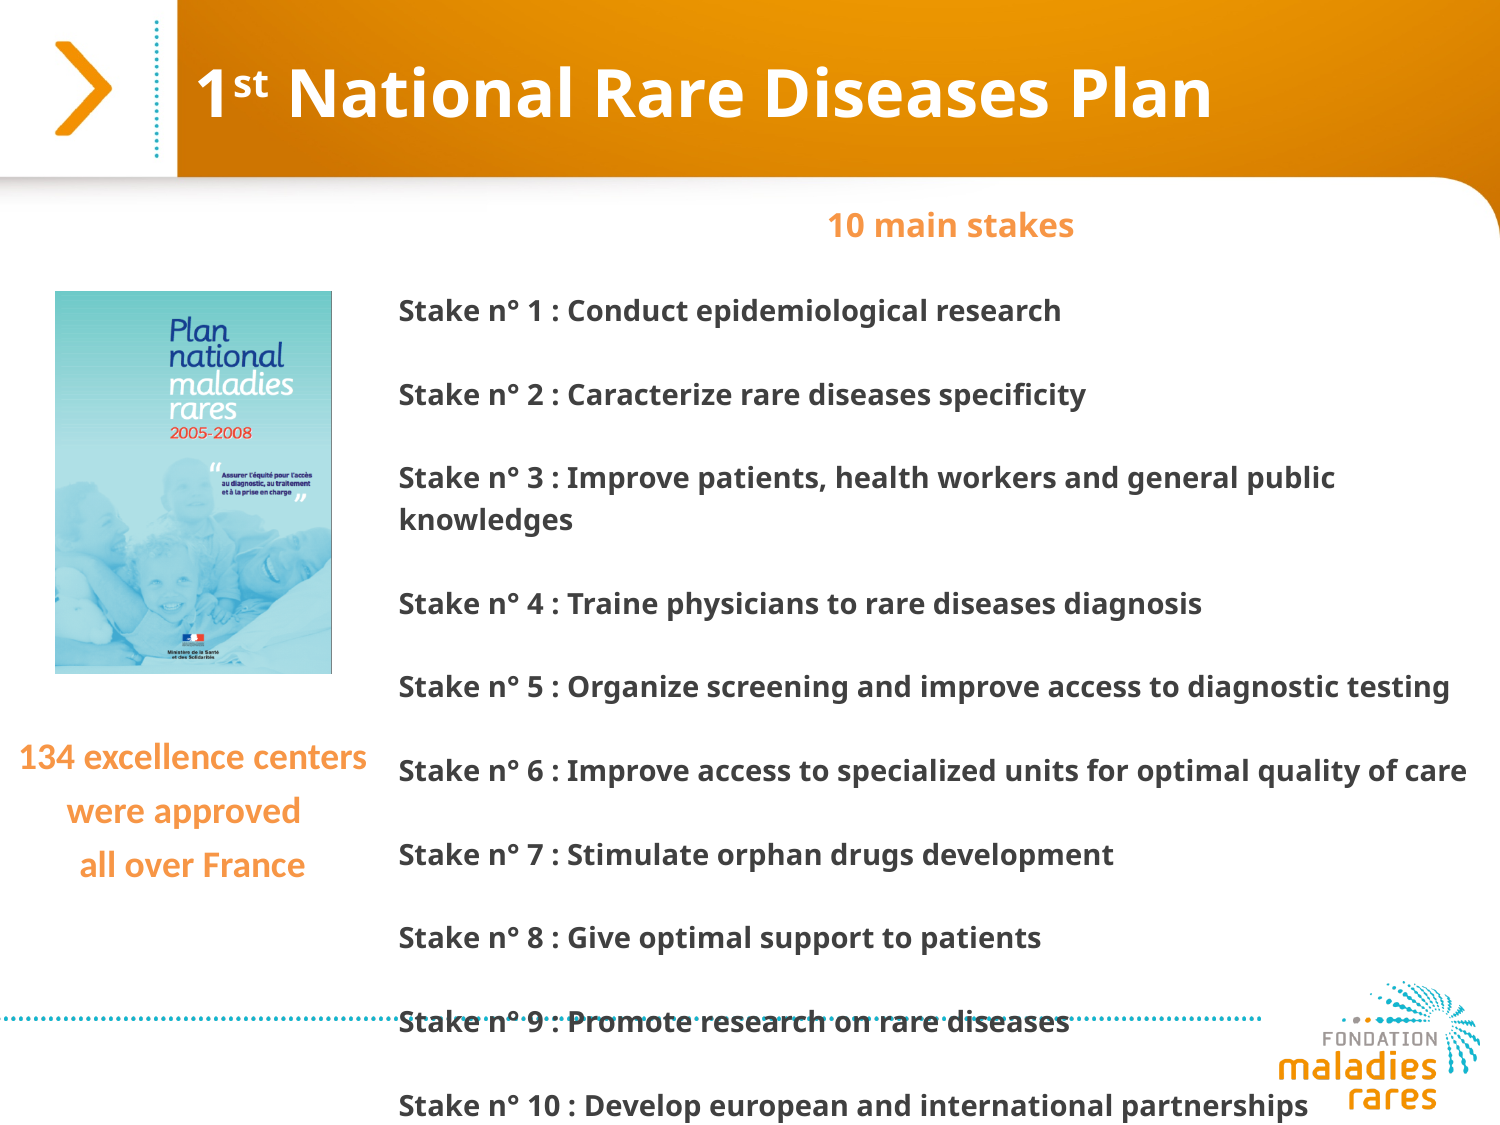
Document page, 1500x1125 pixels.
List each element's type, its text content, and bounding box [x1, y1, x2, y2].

text_box 10 main stakes Stake n° 1 : Conduct epidemiological research Stake n° 2 : Caracterize rare diseases specificity Stake n° 3 : Improve patients, health workers and general public knowledges Stake n° 4 : Traine physicians to rare diseases diagnosis Stake n° 5 : Organize screening and improve access to diagnostic testing Stake n° 6 : Improve access to specialized units for optimal quality of care Stake n° 7 : Stimulate orphan drugs development Stake n° 8 : Give optimal support to patients Stake n° 9 : Promote research on rare diseases Stake n° 10 : Develop european and international partnerships [383, 184, 1500, 941]
picture [0, 0, 383, 715]
text_box 134 excellence centers were approved all over France [0, 715, 404, 893]
picture [0, 893, 1500, 1125]
title 1st National Rare Diseases Plan [194, 0, 1500, 201]
